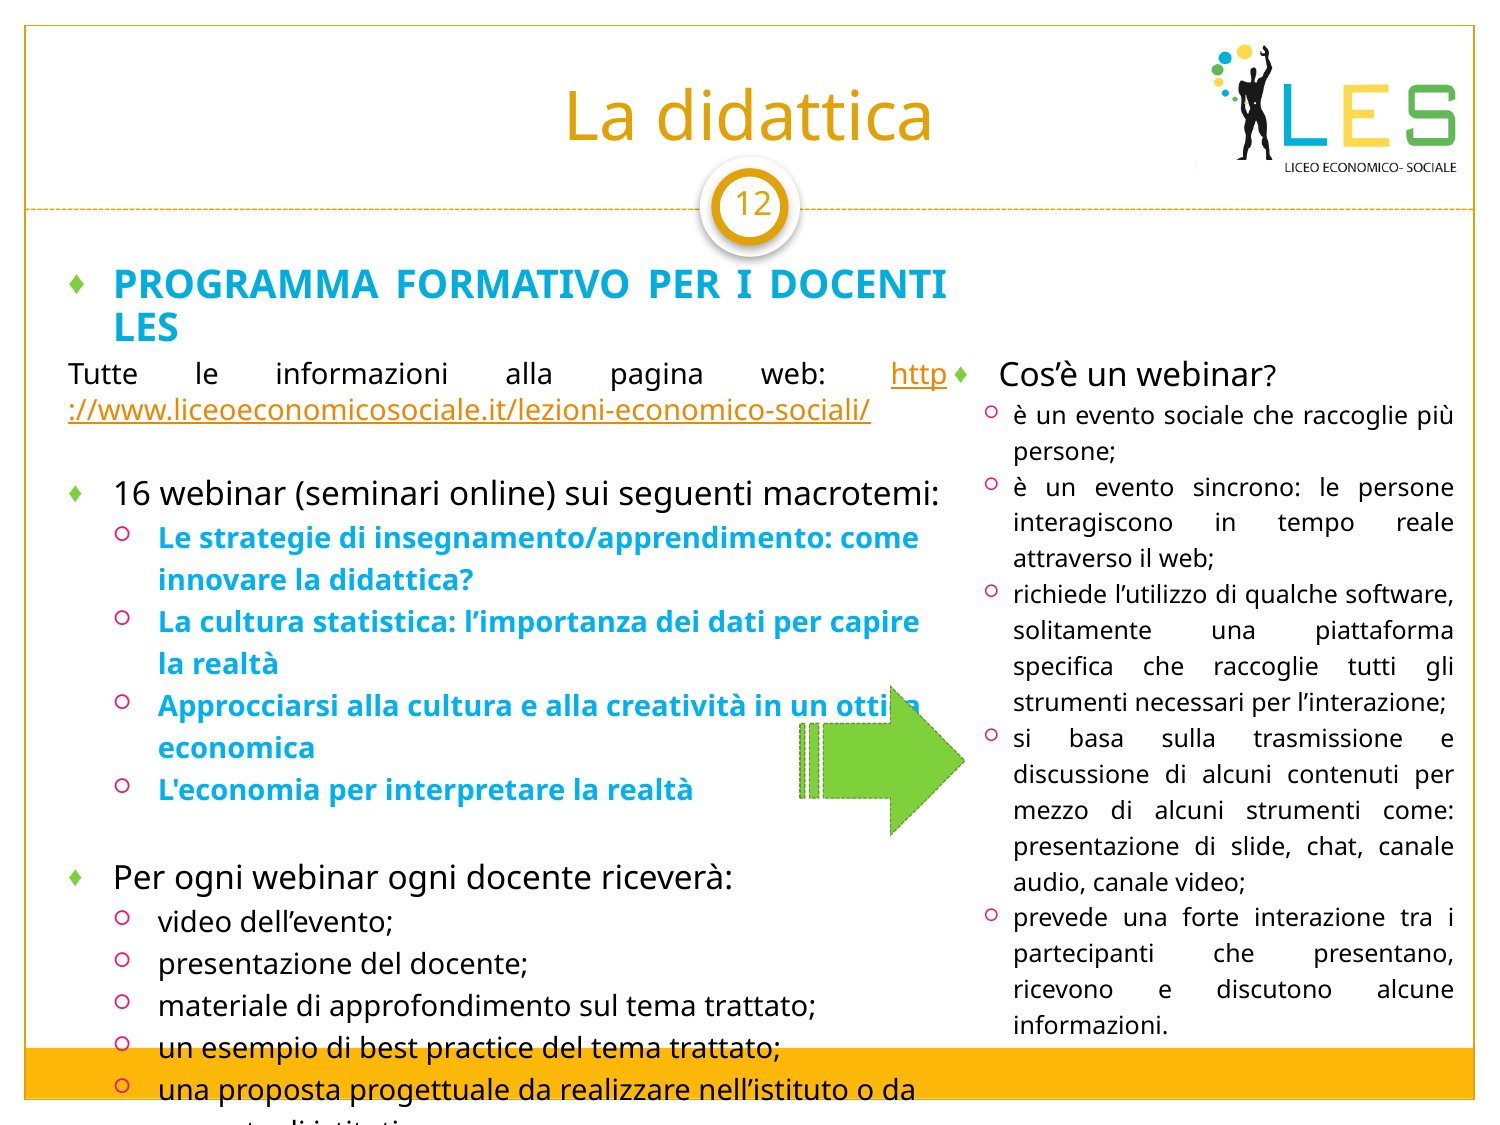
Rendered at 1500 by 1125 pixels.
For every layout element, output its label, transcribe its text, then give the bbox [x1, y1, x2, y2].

title La didattica [49, 37, 1450, 162]
picture [799, 684, 966, 837]
slide_number 12 [715, 168, 791, 241]
picture [1195, 32, 1469, 176]
list PROGRAMMA FORMATIVO PER I DOCENTI LES Tutte le informazioni alla pagina web: http://www.liceoeconomicosociale.it/lezioni-economico-sociali/ 16 webinar (seminari online) sui seguenti macrotemi: Le strategie di insegnamento/apprendimento: come innovare la didattica? La cultura statistica: l’importanza dei dati per capire la realtà Approcciarsi alla cultura e alla creatività in un ottica economica L'economia per interpretare la realtà Per ogni webinar ogni docente riceverà: video dell’evento; presentazione del docente; materiale di approfondimento sul tema trattato; un esempio di best practice del tema trattato; una proposta progettuale da realizzare nell’istituto o da una rete di istituti. [53, 257, 963, 1000]
text_box Cos’è un webinar? è un evento sociale che raccoglie più persone; è un evento sincrono: le persone interagiscono in tempo reale attraverso il web; richiede l’utilizzo di qualche software, solitamente una piattaforma specifica che raccoglie tutti gli strumenti necessari per l’interazione; si basa sulla trasmissione e discussione di alcuni contenuti per mezzo di alcuni strumenti come: presentazione di slide, chat, canale audio, canale video; prevede una forte interazione tra i partecipanti che presentano, ricevono e discutono alcune informazioni. [939, 350, 1470, 1020]
